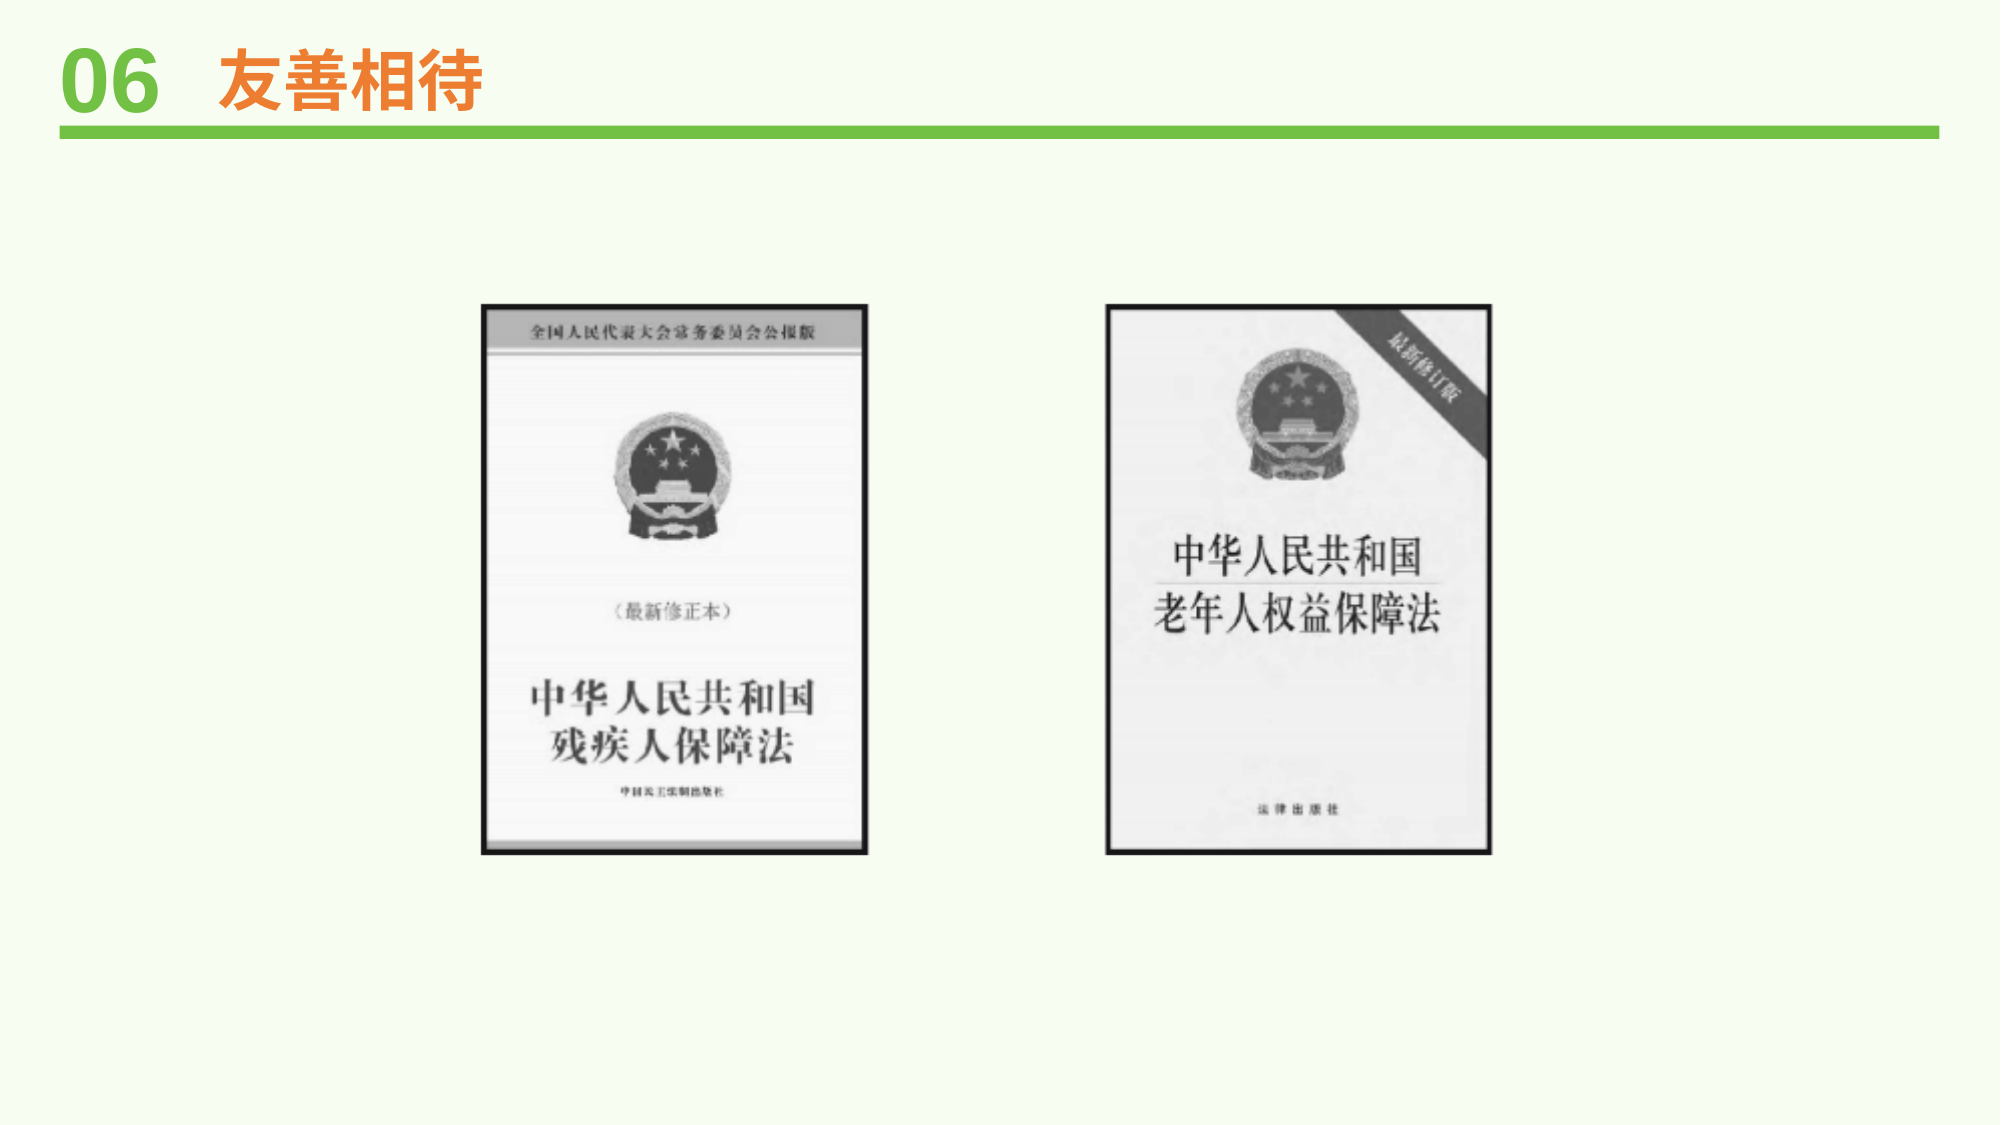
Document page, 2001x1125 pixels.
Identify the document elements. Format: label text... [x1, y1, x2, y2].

picture [415, 248, 1554, 876]
text_box [59, 125, 1940, 140]
text_box 06 [59, 24, 161, 128]
text_box 友善相待 [202, 31, 871, 127]
